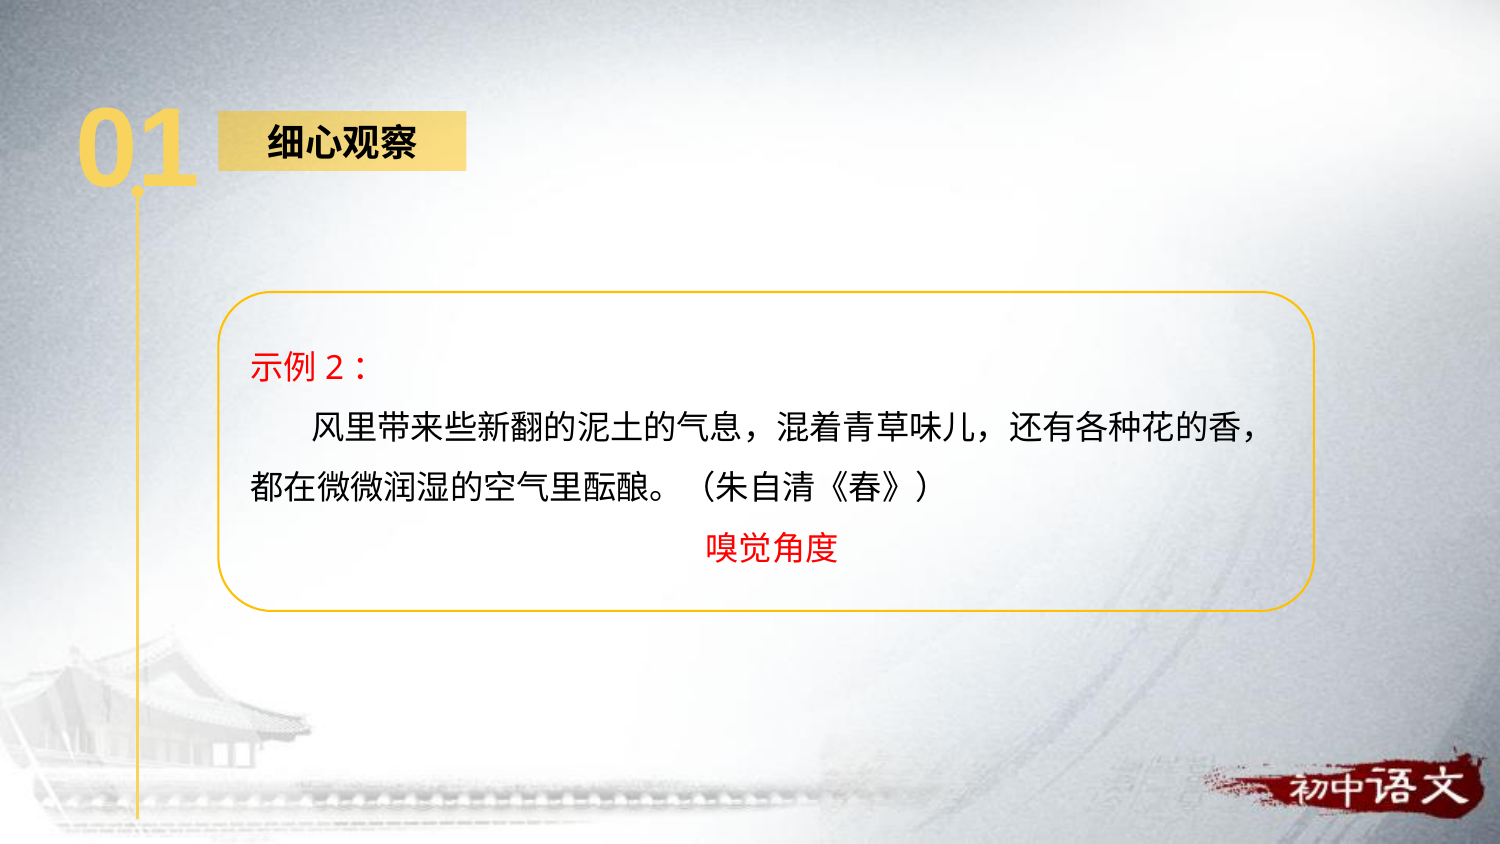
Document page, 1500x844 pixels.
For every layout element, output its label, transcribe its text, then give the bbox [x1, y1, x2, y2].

text_box 细心观察 [218, 111, 467, 171]
picture [0, 0, 1500, 844]
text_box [74, 73, 201, 818]
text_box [218, 291, 1315, 612]
